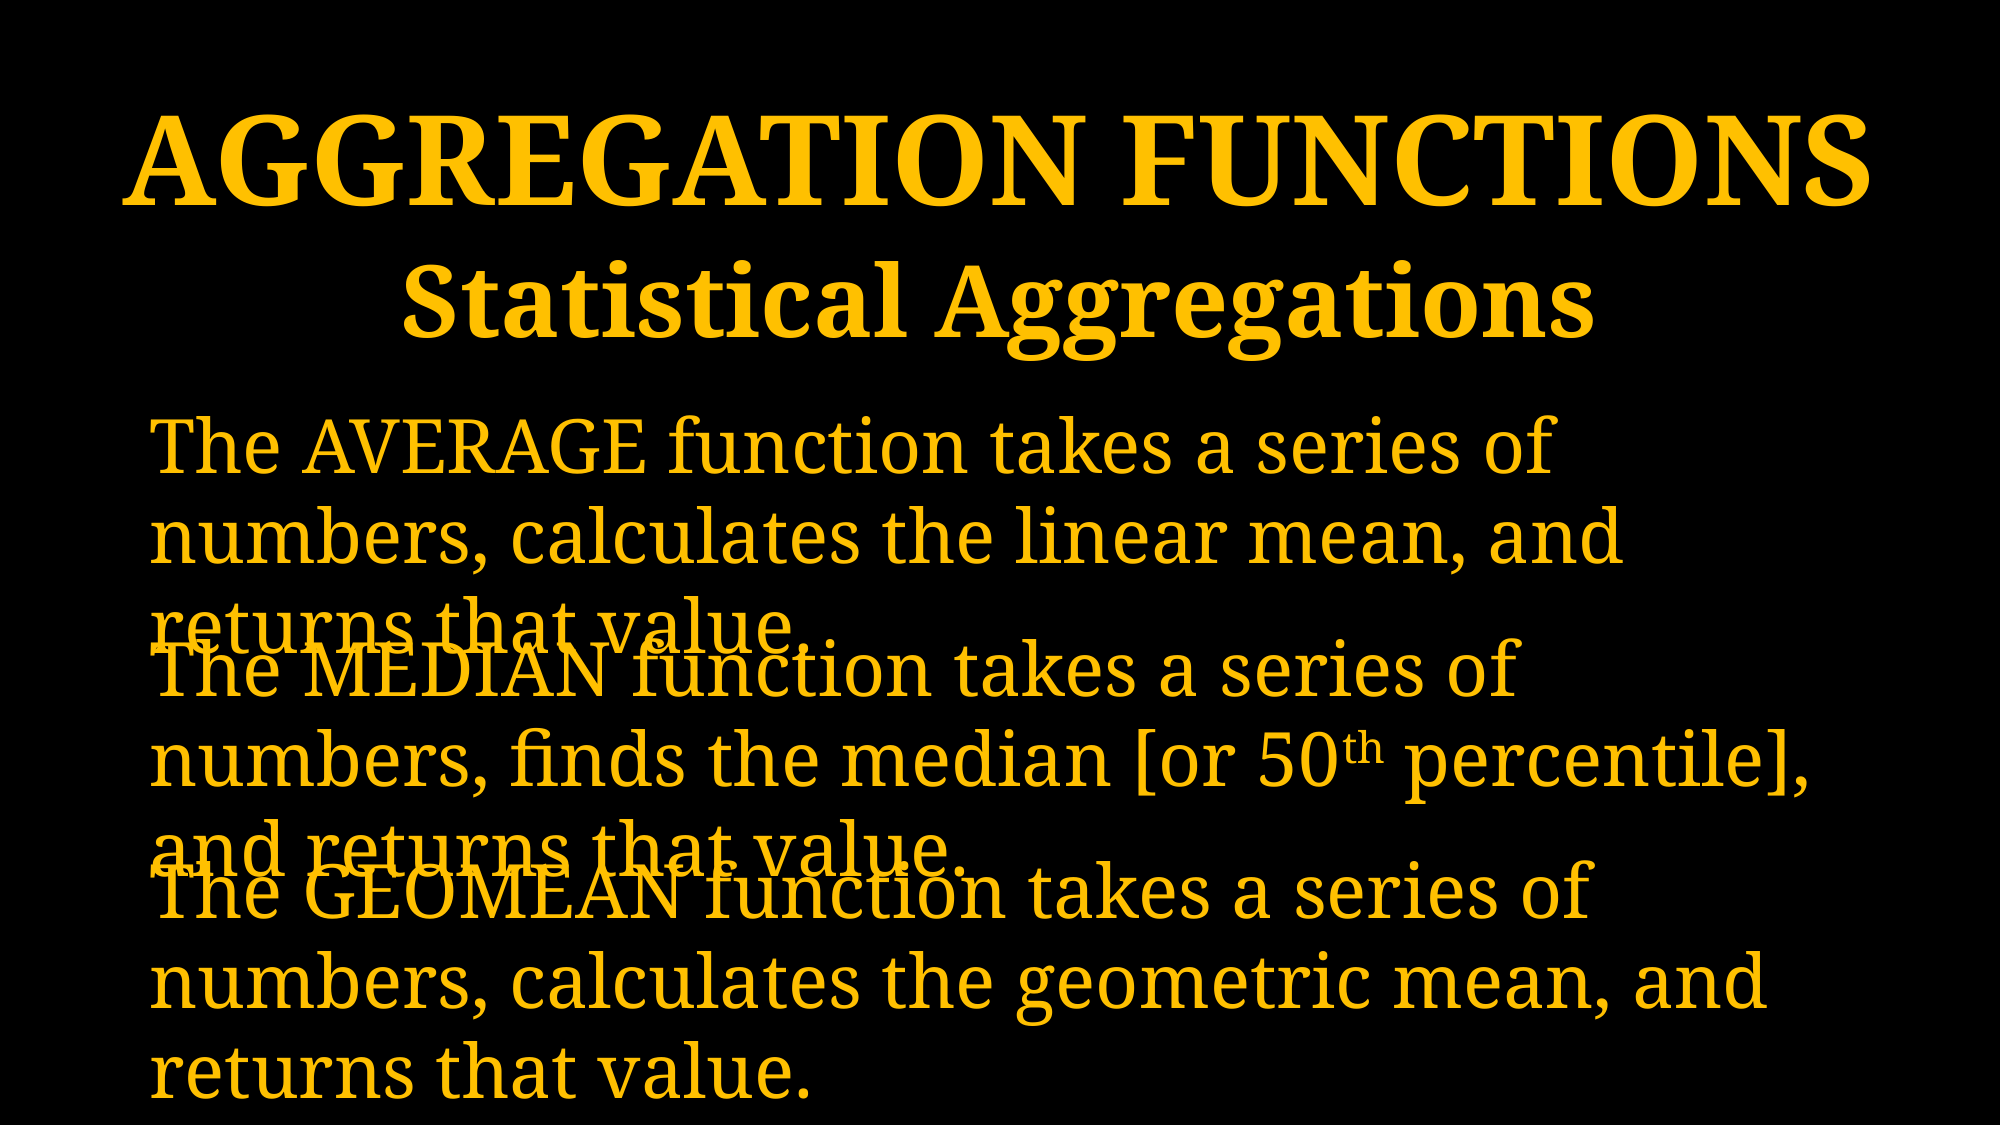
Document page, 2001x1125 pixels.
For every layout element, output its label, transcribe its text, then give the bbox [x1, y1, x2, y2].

text_box The AVERAGE function takes a series of numbers, calculates the linear mean, and returns that value. [134, 391, 1784, 613]
text_box The GEOMEAN function takes a series of numbers, calculates the geometric mean, and returns that value. [134, 836, 1852, 1121]
text_box AGGREGATION FUNCTIONS [0, 73, 2000, 239]
text_box Statistical Aggregations [319, 229, 1681, 365]
text_box The MEDIAN function takes a series of numbers, finds the median [or 50th percentile], and returns that value. [134, 613, 1852, 836]
